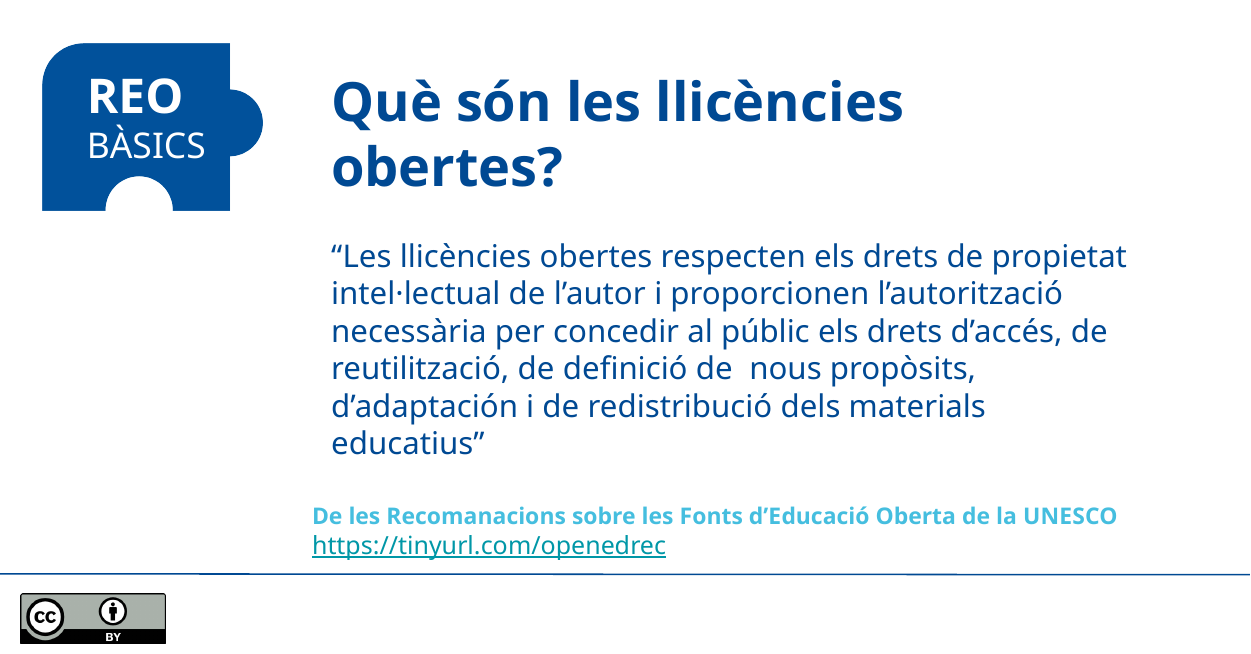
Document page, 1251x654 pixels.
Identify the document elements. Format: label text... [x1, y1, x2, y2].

text_box “Les llicències obertes respecten els drets de propietat intel·lectual de l’autor i proporcionen l’autorització necessària per concedir al públic els drets d’accés, de reutilització, de definició de nous propòsits, d’adaptación i de redistribució dels materials educatius” [319, 223, 1157, 473]
text_box Què són les llicències obertes? [319, 54, 1175, 210]
text_box [0, 582, 1250, 654]
picture [20, 592, 166, 645]
text_box REO BÀSICS [266, 50, 410, 181]
text_box De les Recomanacions sobre les Fonts d’Educació Oberta de la UNESCO https://tinyurl.com/openedrec [299, 489, 1250, 572]
picture [41, 43, 263, 212]
